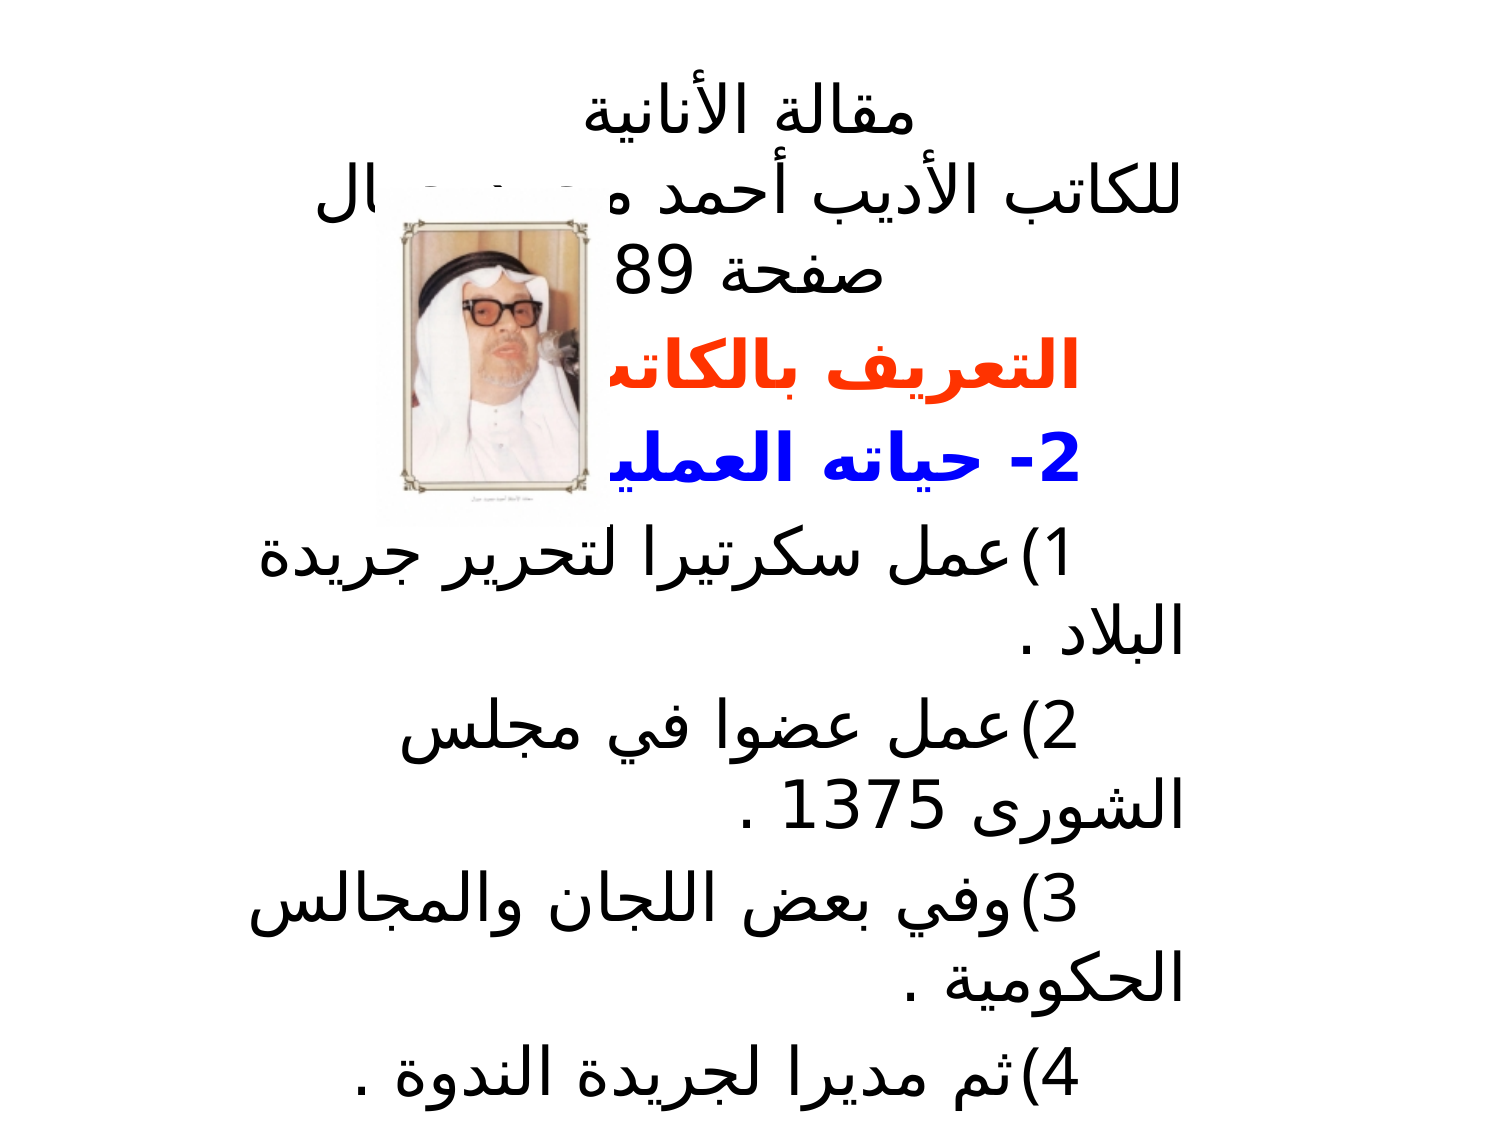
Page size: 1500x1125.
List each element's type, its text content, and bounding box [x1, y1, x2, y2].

picture [374, 187, 610, 527]
title مقالة الأنانية للكاتب الأديب أحمد محمد جمال صفحة 89 [111, 66, 1388, 308]
subtitle التعريف بالكاتب 2- حياته العمليــة : عمل سكرتيرا لتحرير جريدة البلاد . عمل عضوا في مجلس الشورى 1375 . وفي بعض اللجان والمجالس الحكومية . ثم مديرا لجريدة الندوة . فمحاضرا في جامعة الملك عبدالعزيز 1387 [224, 314, 1276, 1059]
